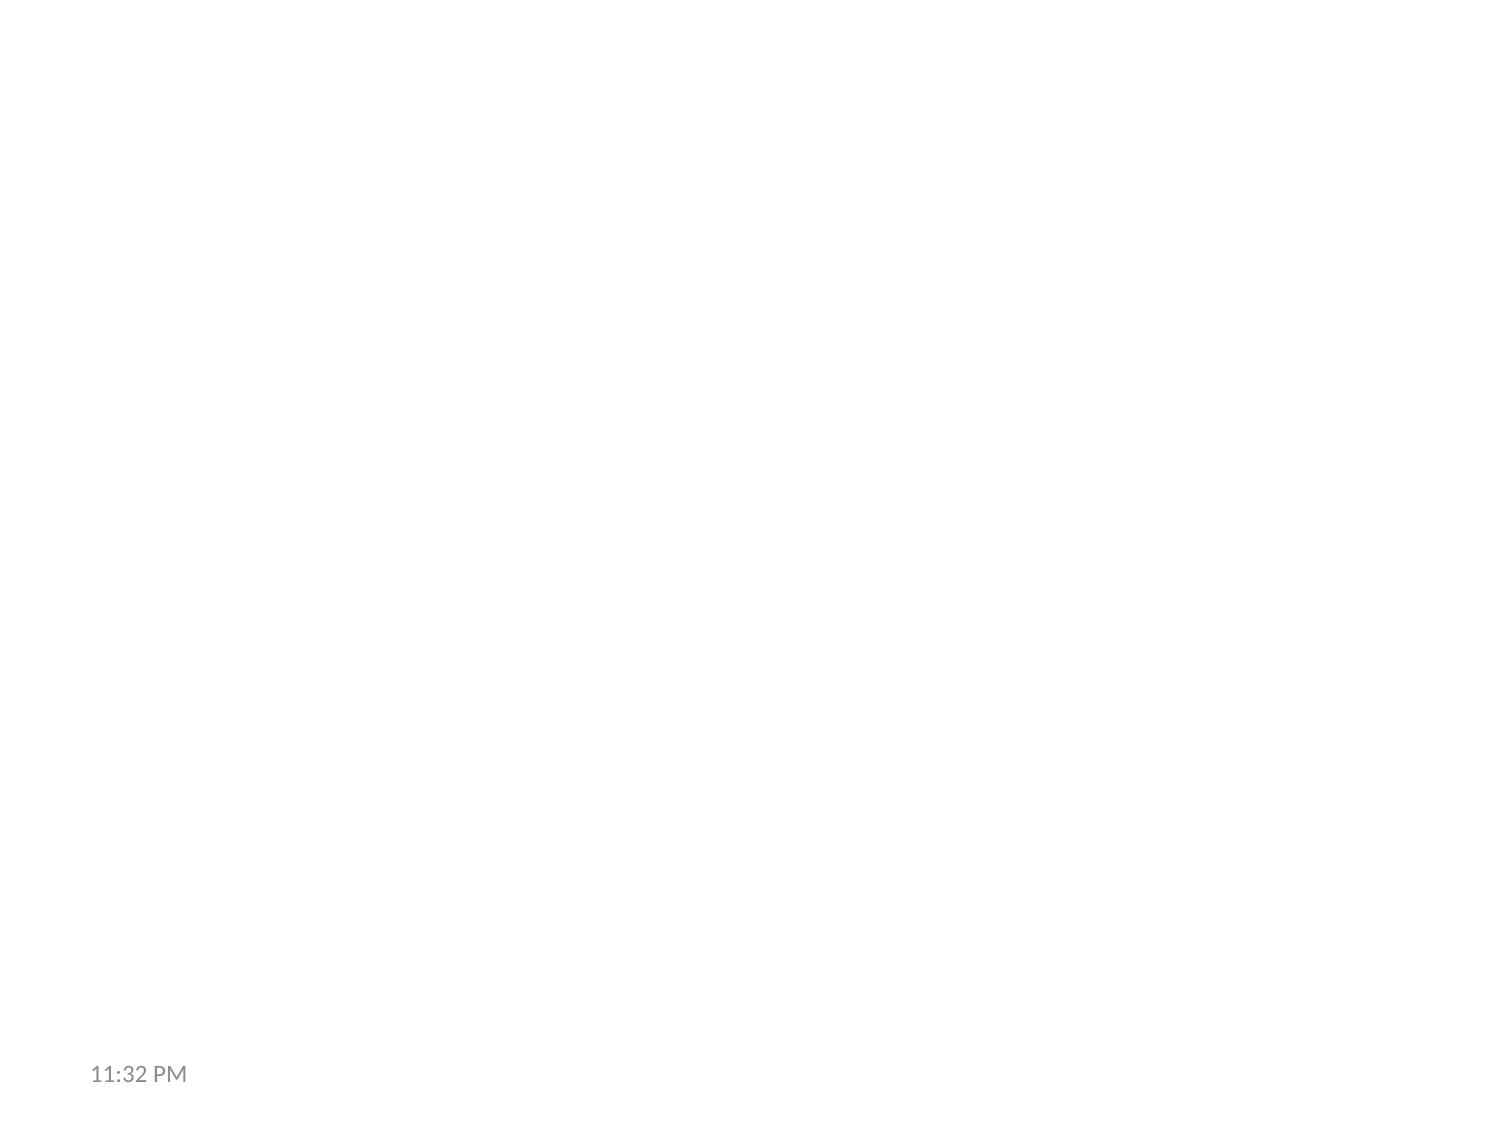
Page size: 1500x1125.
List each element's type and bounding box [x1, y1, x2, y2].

slide_number [75, 1042, 425, 1103]
